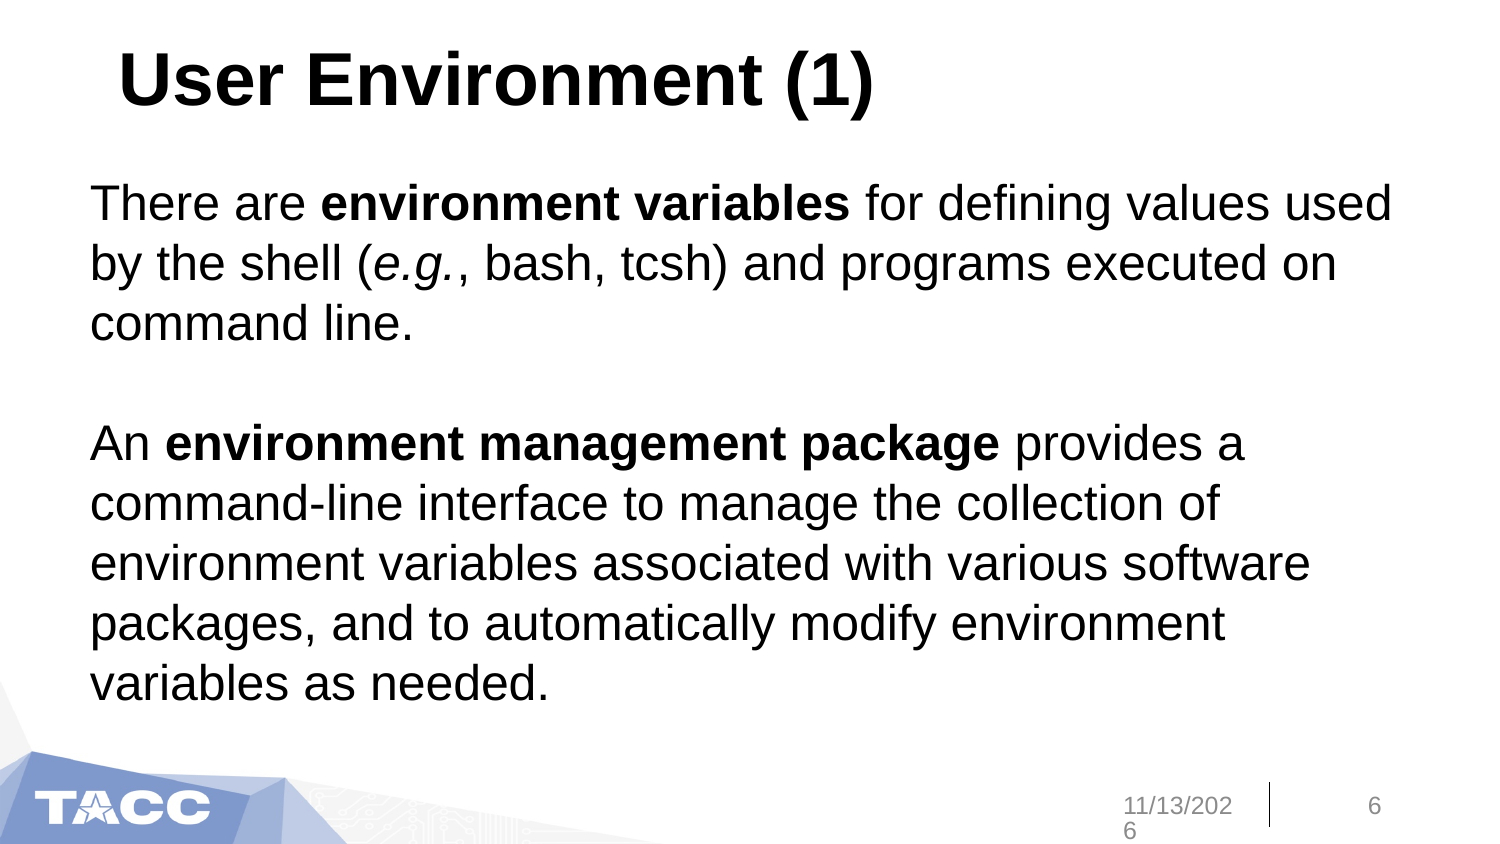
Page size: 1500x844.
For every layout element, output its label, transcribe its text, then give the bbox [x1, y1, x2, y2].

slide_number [1108, 782, 1255, 827]
title User Environment (1) [103, 0, 1397, 163]
slide_number 6 [1284, 782, 1397, 827]
picture [0, 0, 1500, 844]
text_box There are environment variables for defining values used by the shell (e.g., bash, tcsh) and programs executed on command line. An environment management package provides a command-line interface to manage the collection of environment variables associated with various software packages, and to automatically modify environment variables as needed. [74, 163, 1425, 718]
